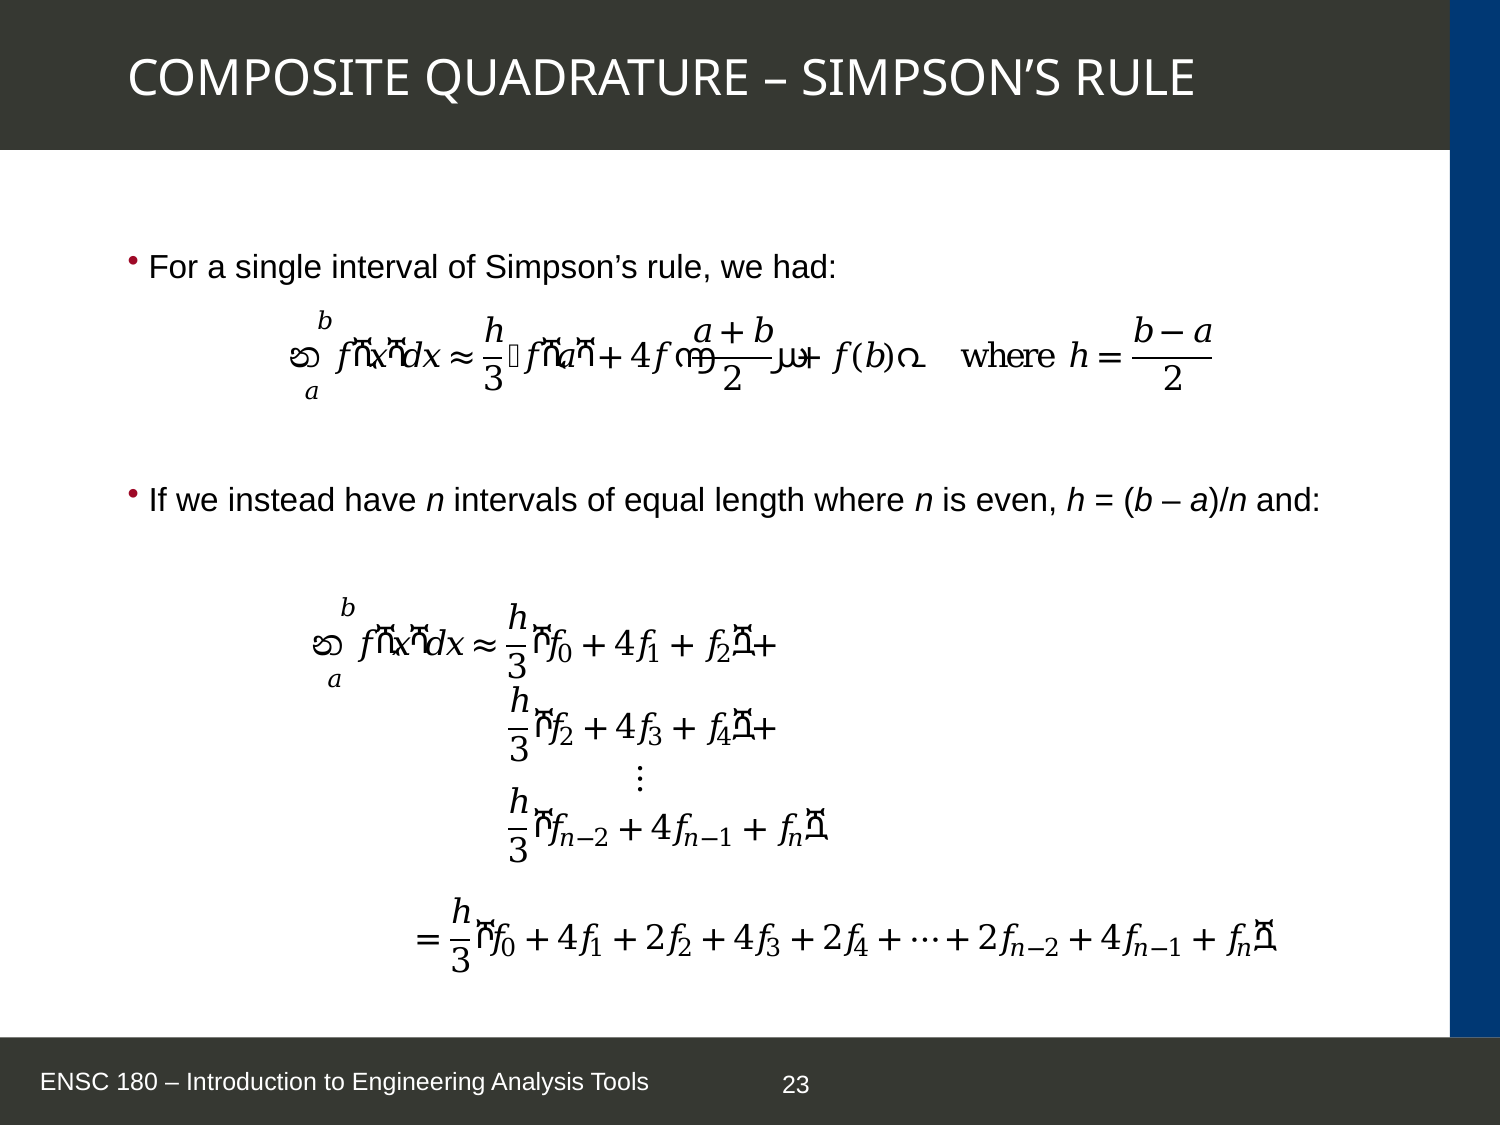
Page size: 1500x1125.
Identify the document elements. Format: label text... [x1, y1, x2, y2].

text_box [345, 895, 1335, 1010]
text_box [200, 308, 1300, 438]
footer ENSC 180 – Introduction to Engineering Analysis Tools [24, 1057, 740, 1113]
list For a single interval of Simpson’s rule, we had: If we instead have n intervals of equal length where n is even, h = (b – a)/n and: [112, 237, 1388, 1029]
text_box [292, 595, 830, 944]
title COMPOSITE QUADRATURE – SIMPSON’S RULE [112, 37, 1450, 138]
